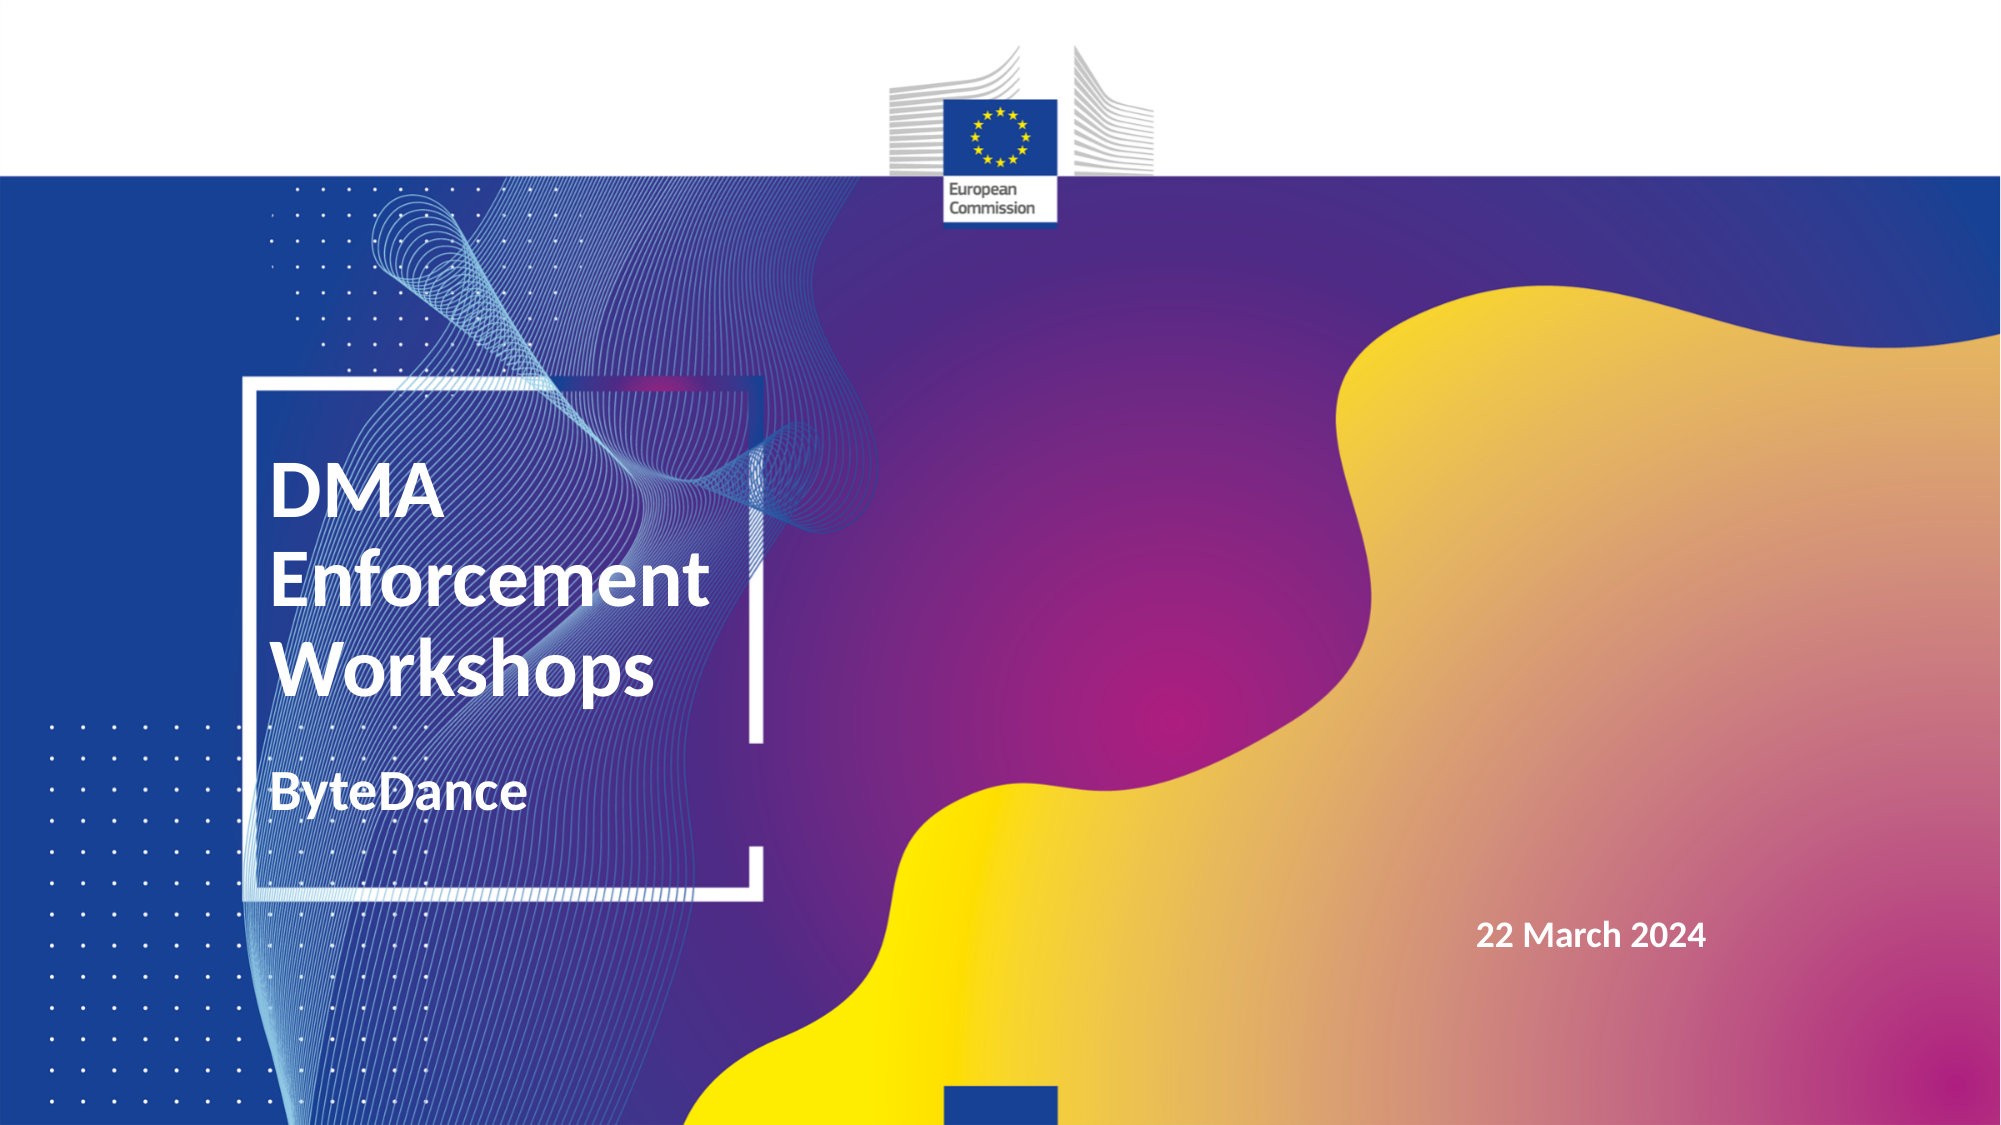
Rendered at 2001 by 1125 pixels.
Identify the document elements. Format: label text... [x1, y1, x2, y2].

text_box DMA Enforcement Workshops [255, 437, 764, 727]
text_box 22 March 2024 [1461, 813, 2000, 1008]
picture [0, 0, 2001, 1125]
text_box ByteDance [255, 753, 833, 873]
